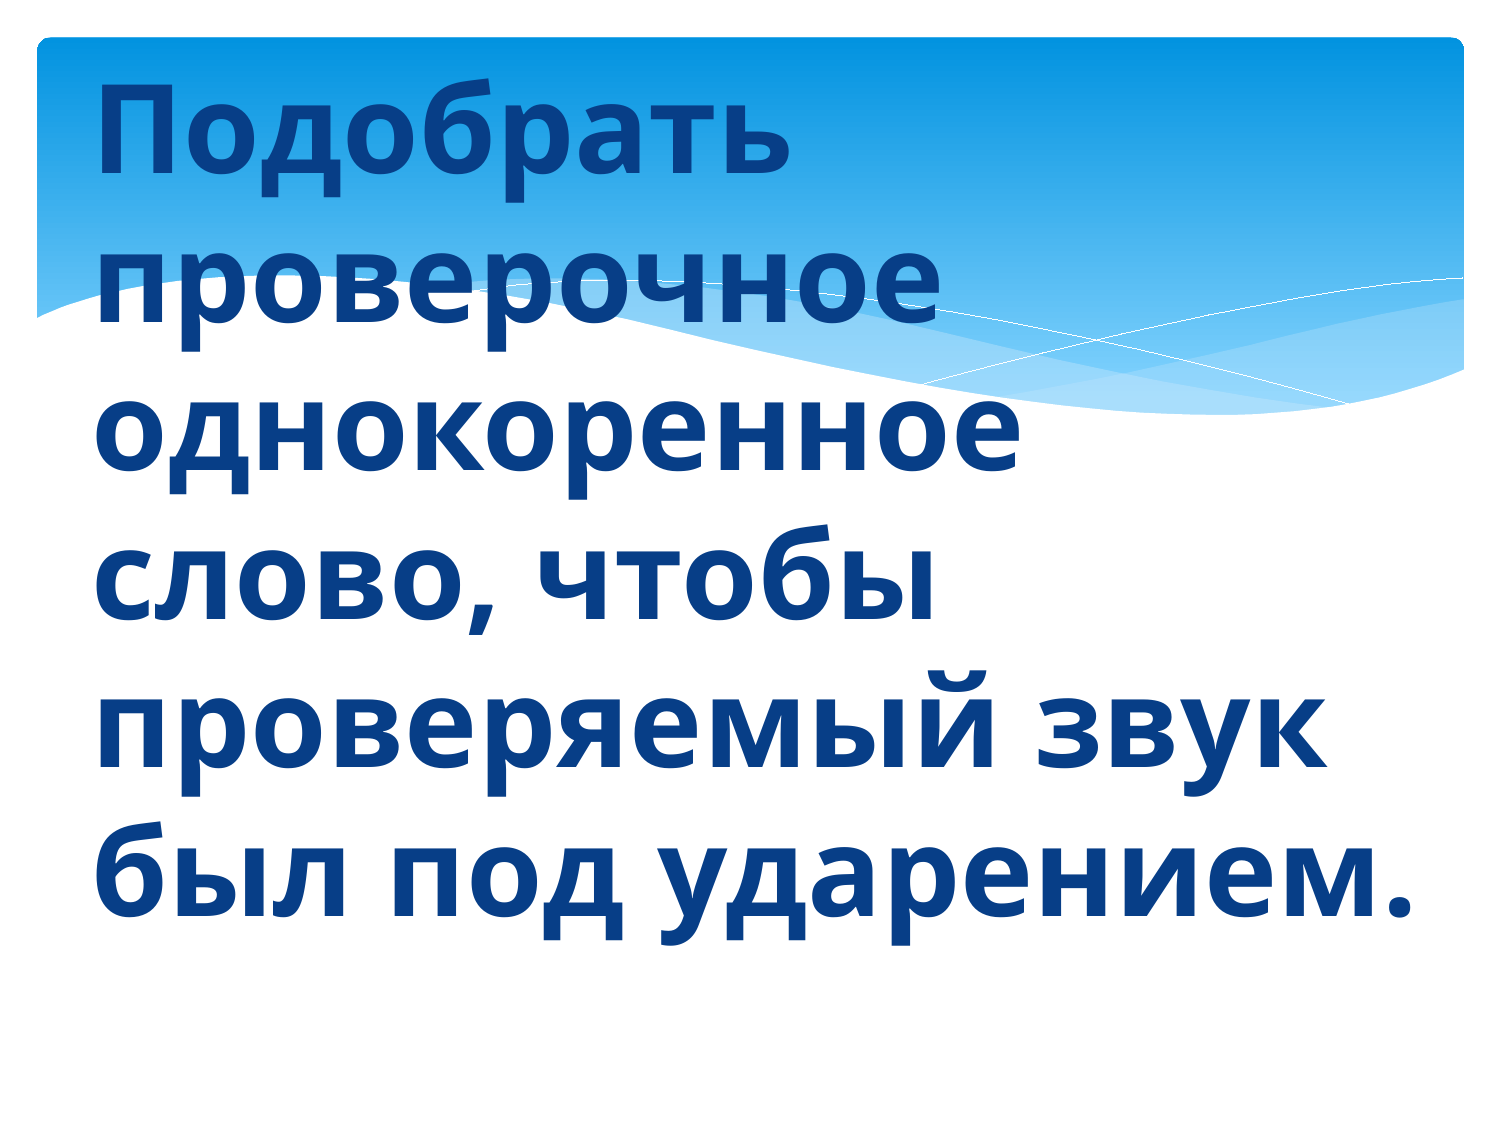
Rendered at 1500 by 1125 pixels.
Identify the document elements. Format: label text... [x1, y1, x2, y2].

list Подобрать проверочное однокоренное слово, чтобы проверяемый звук был под ударением. [76, 42, 1447, 1059]
